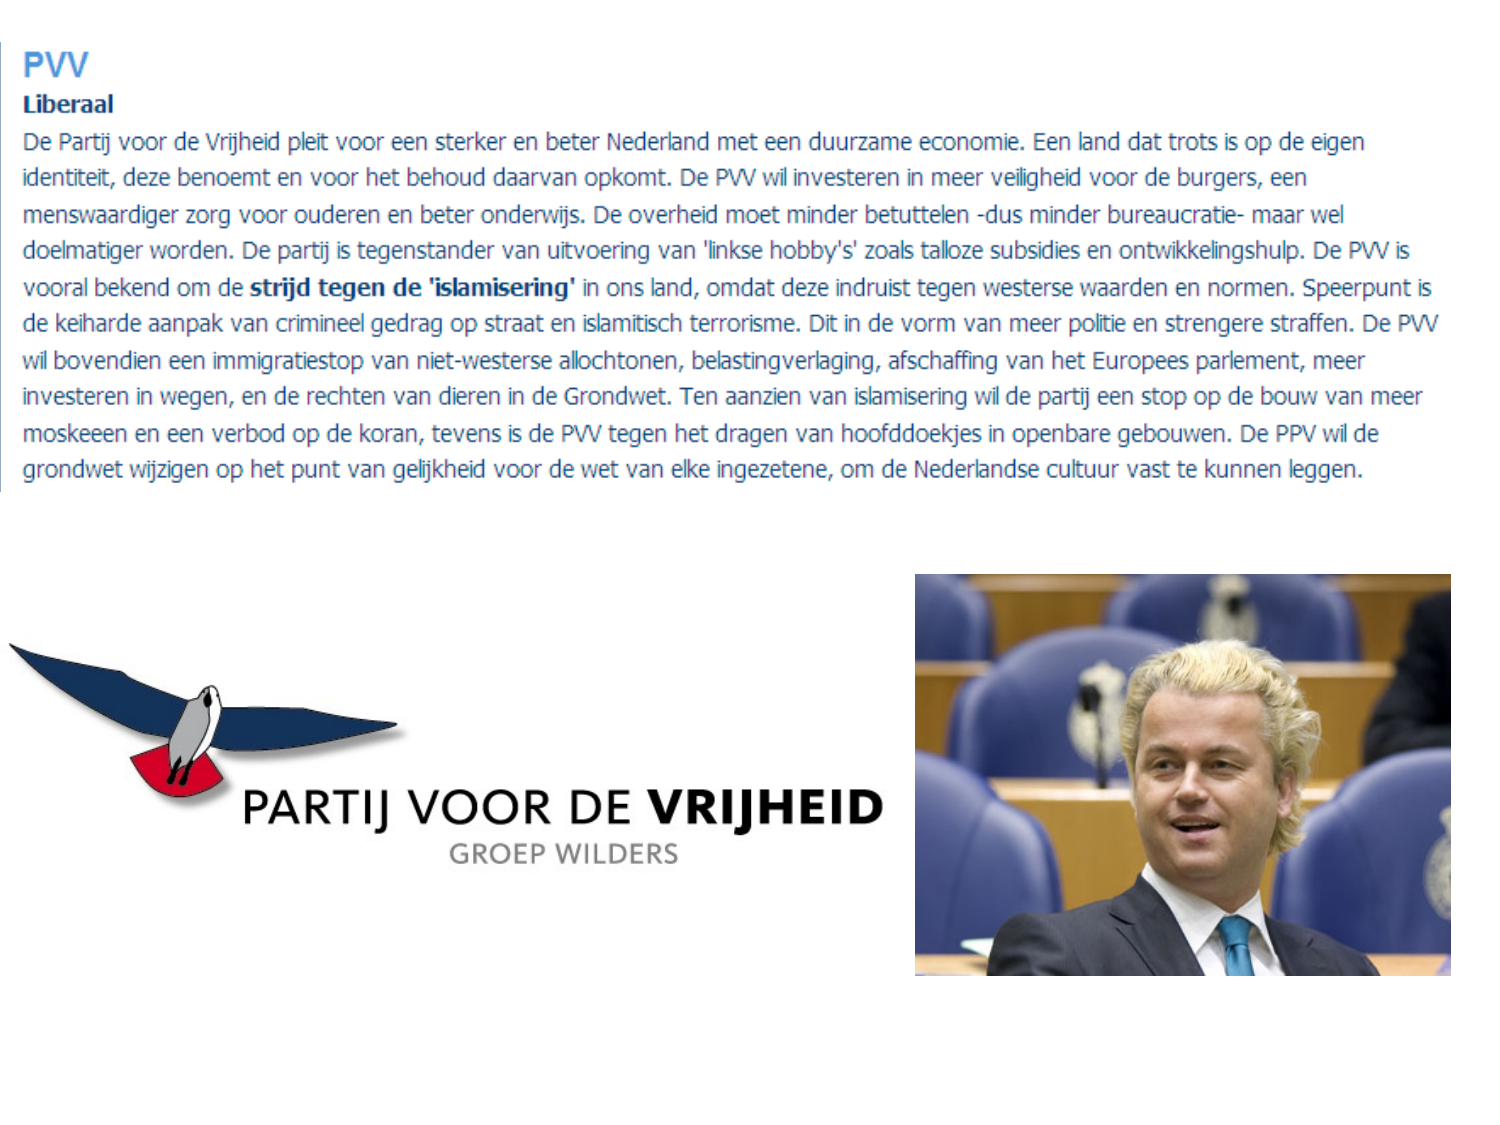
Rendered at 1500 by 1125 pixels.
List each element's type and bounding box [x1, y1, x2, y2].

picture [0, 42, 1463, 492]
picture [0, 633, 914, 894]
picture [915, 574, 1452, 977]
